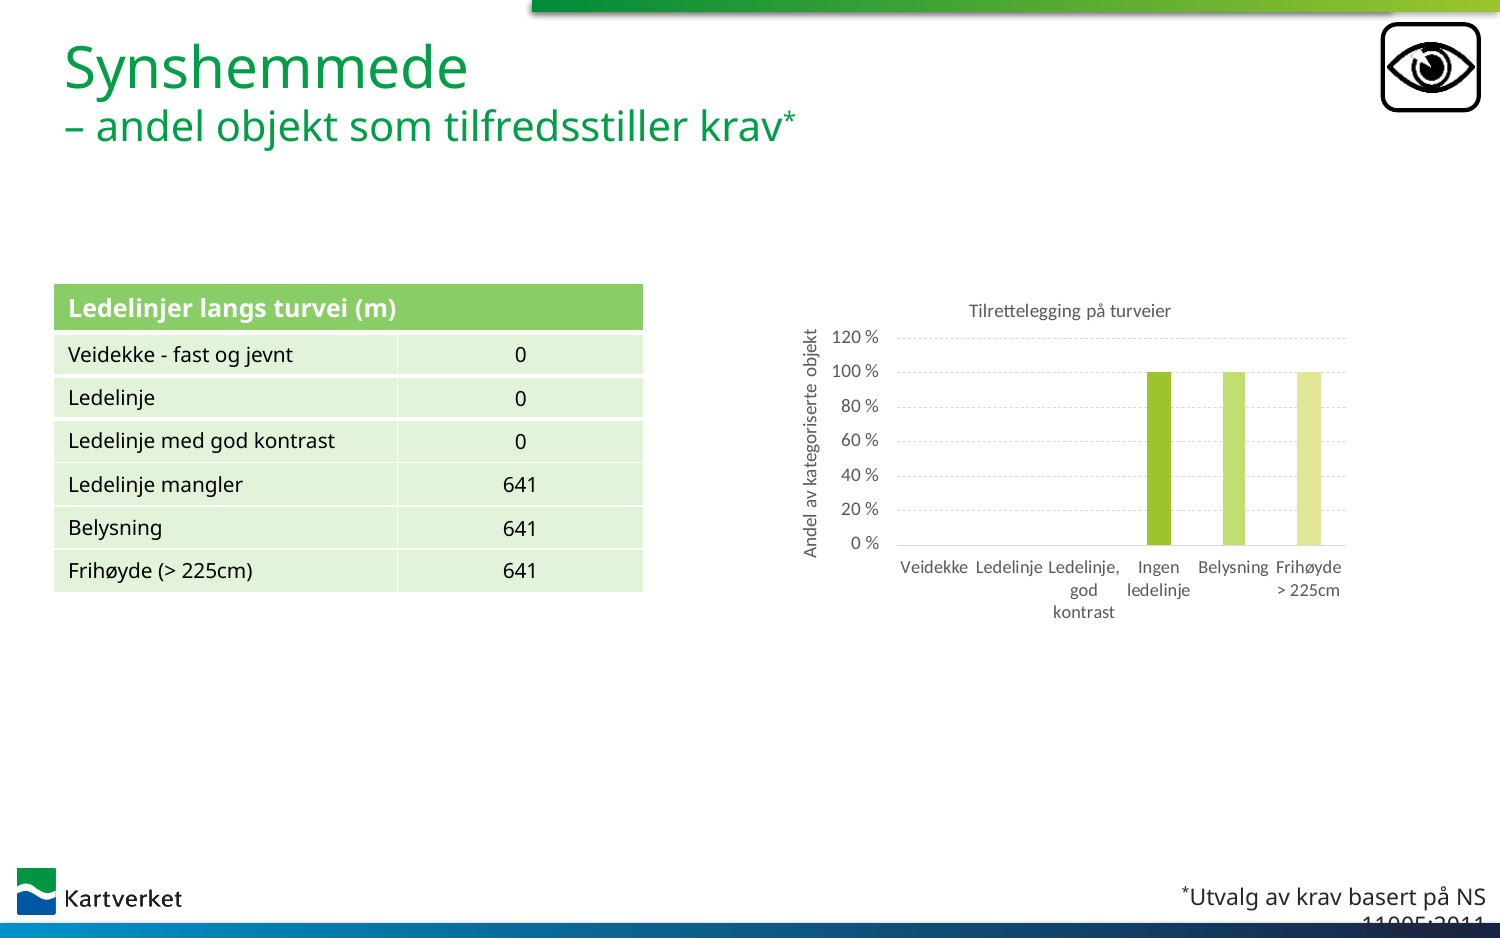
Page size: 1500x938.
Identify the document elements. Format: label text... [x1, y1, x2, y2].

table_cell Ledelinje med god kontrast [54, 421, 397, 462]
text_box *Utvalg av krav basert på NS 11005:2011 [1068, 873, 1500, 938]
table_cell Veidekke - fast og jevnt [54, 335, 397, 374]
table_cell Ledelinje mangler [54, 463, 397, 505]
table_cell 641 [398, 507, 643, 548]
table_cell 641 [398, 463, 643, 505]
table_cell 0 [398, 421, 643, 462]
table_cell Frihøyde (> 225cm) [54, 550, 397, 592]
picture [791, 291, 1349, 630]
table_cell Ledelinje [54, 378, 397, 417]
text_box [1382, 24, 1480, 111]
table_cell 641 [398, 550, 643, 592]
table_cell Belysning [54, 507, 397, 548]
table_cell 0 [398, 378, 643, 417]
table_cell 0 [398, 335, 643, 374]
text_box Synshemmede – andel objekt som tilfredsstiller krav* [49, 24, 1431, 158]
table_header Ledelinjer langs turvei (m) [54, 284, 643, 330]
